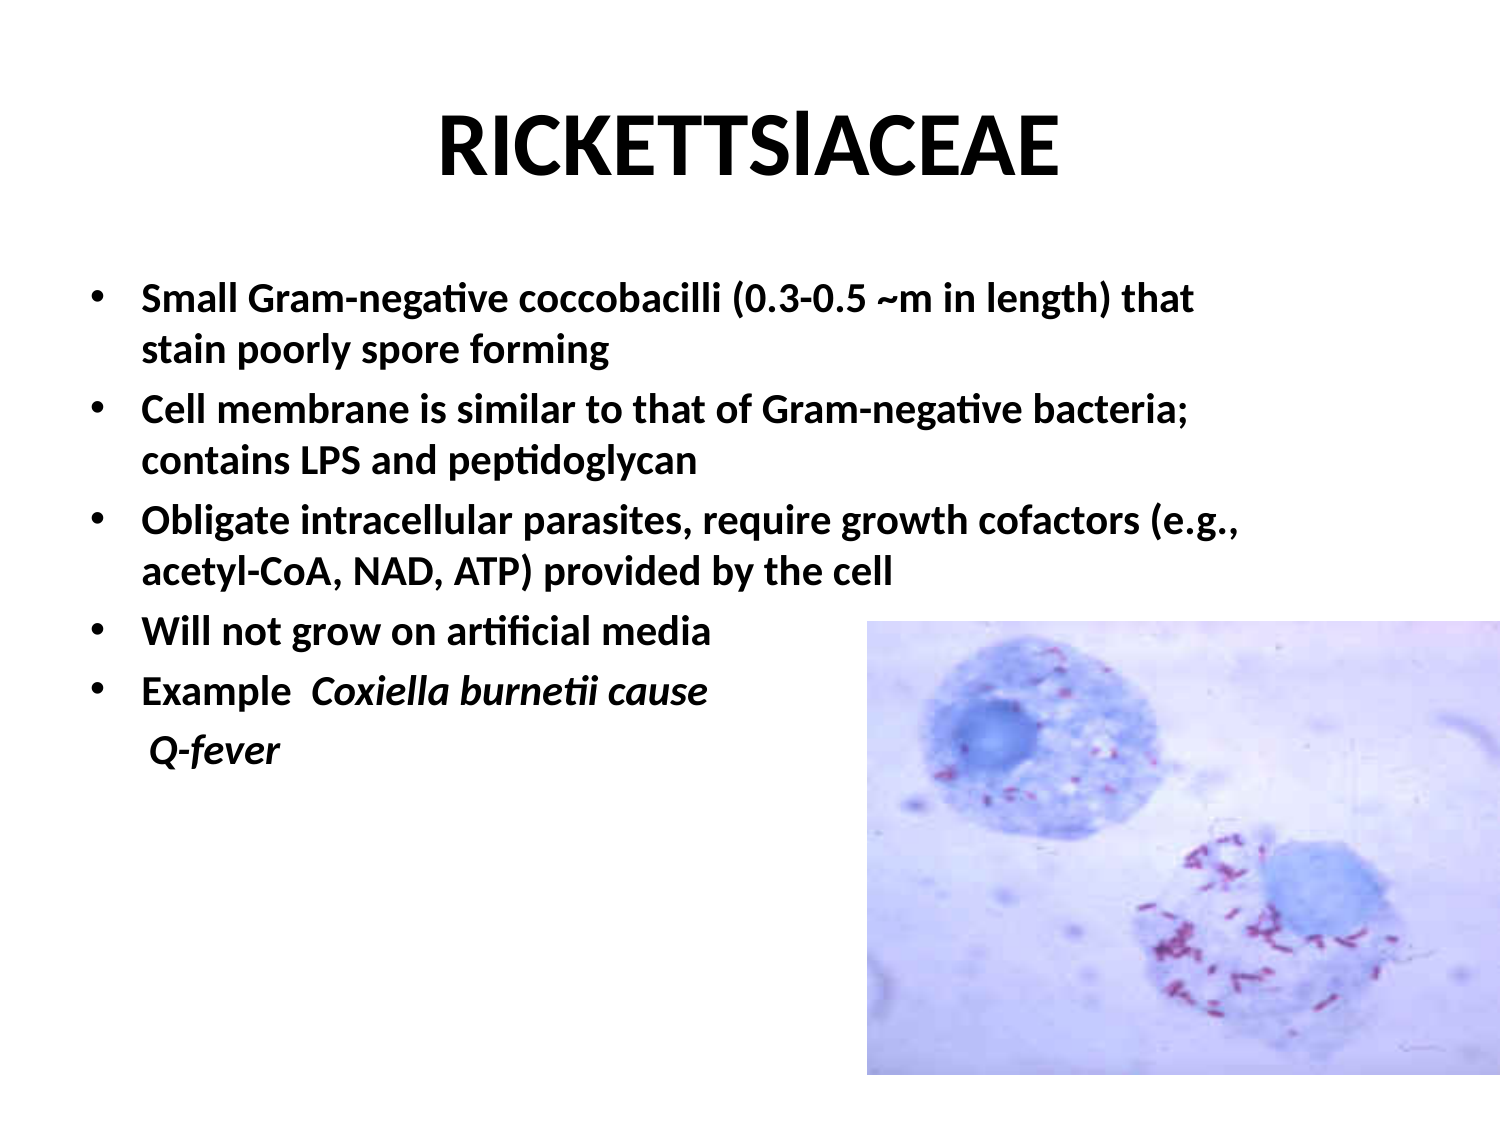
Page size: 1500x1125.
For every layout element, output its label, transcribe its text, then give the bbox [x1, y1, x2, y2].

title RICKETTSlACEAE [75, 45, 1425, 233]
picture [866, 620, 1500, 1075]
list Small Gram-negative coccobacilli (0.3-0.5 ~m in length) that stain poorly spore forming Cell membrane is similar to that of Gram-negative bacteria; contains LPS and peptidoglycan Obligate intracellular parasites, require growth cofactors (e.g., acetyl-CoA, NAD, ATP) provided by the cell Will not grow on artificial media Example Coxiella burnetii cause Q-fever [75, 262, 1289, 786]
